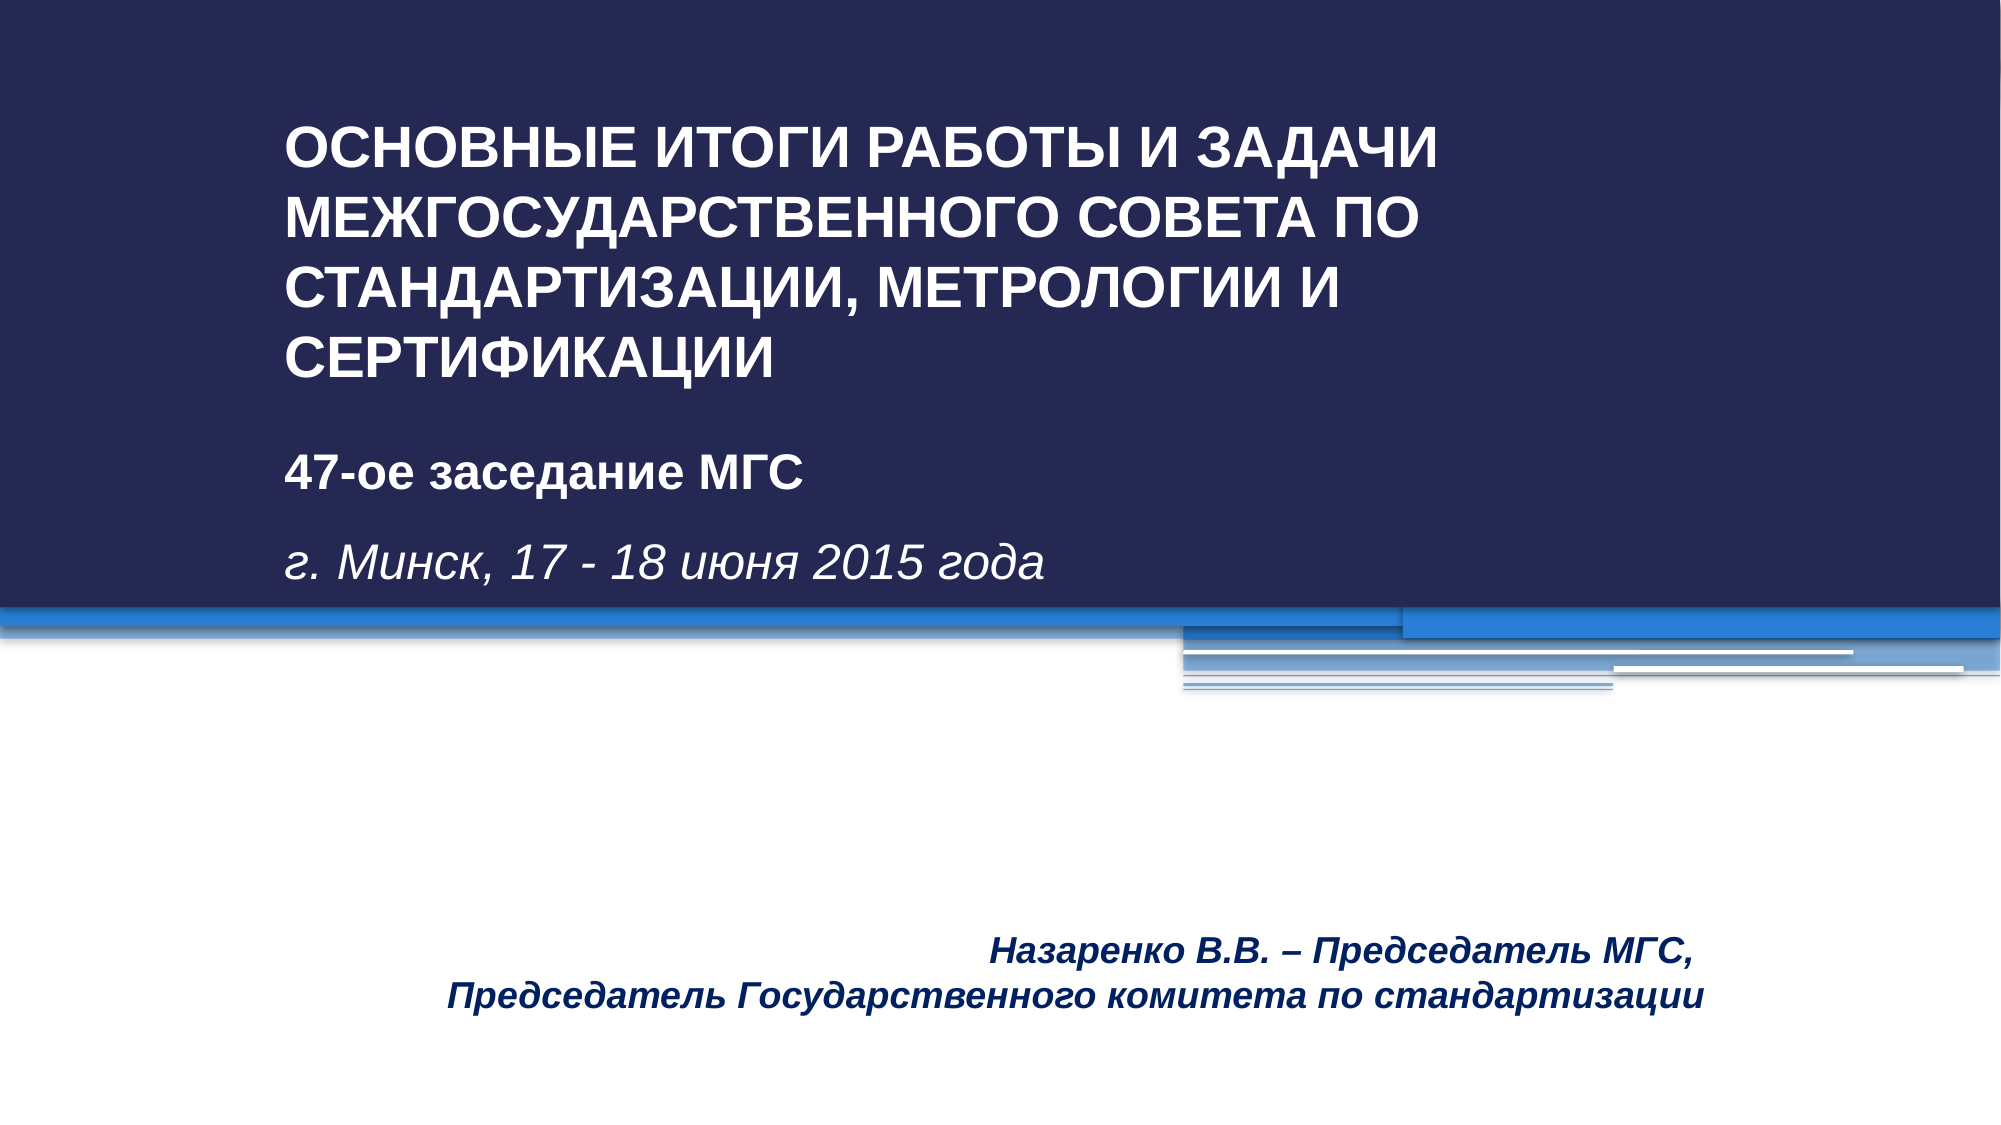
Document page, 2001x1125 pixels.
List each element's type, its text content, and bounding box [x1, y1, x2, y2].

text_box Назаренко В.В. – Председатель МГС, Председатель Государственного комитета по стандартизации [338, 919, 1721, 1094]
text_box ОСНОВНЫЕ ИТОГИ РАБОТЫ И ЗАДАЧИ МЕЖГОСУДАРСТВЕННОГО СОВЕТА ПО СТАНДАРТИЗАЦИИ, МЕТРОЛОГИИ И СЕРТИФИКАЦИИ 47-ое заседание МГС г. Минск, 17 - 18 июня 2015 года [269, 101, 1733, 759]
